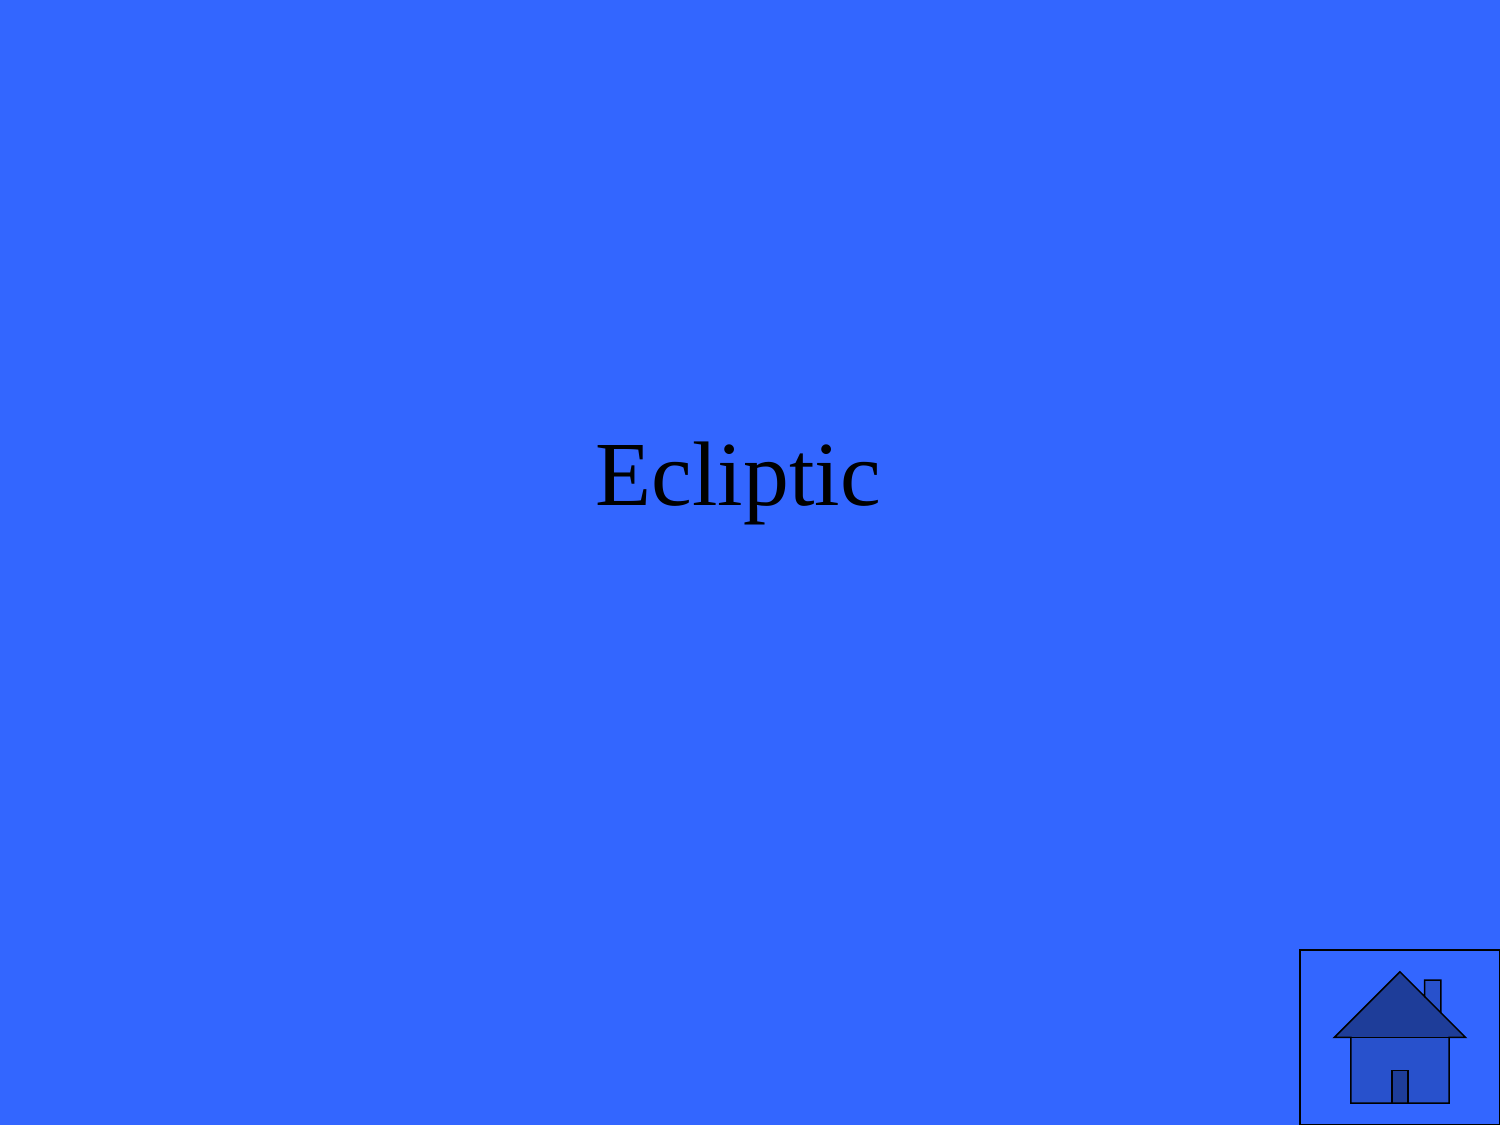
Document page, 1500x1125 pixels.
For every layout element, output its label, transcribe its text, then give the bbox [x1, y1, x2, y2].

text_box [1299, 950, 1500, 1125]
title Ecliptic [112, 374, 1388, 563]
